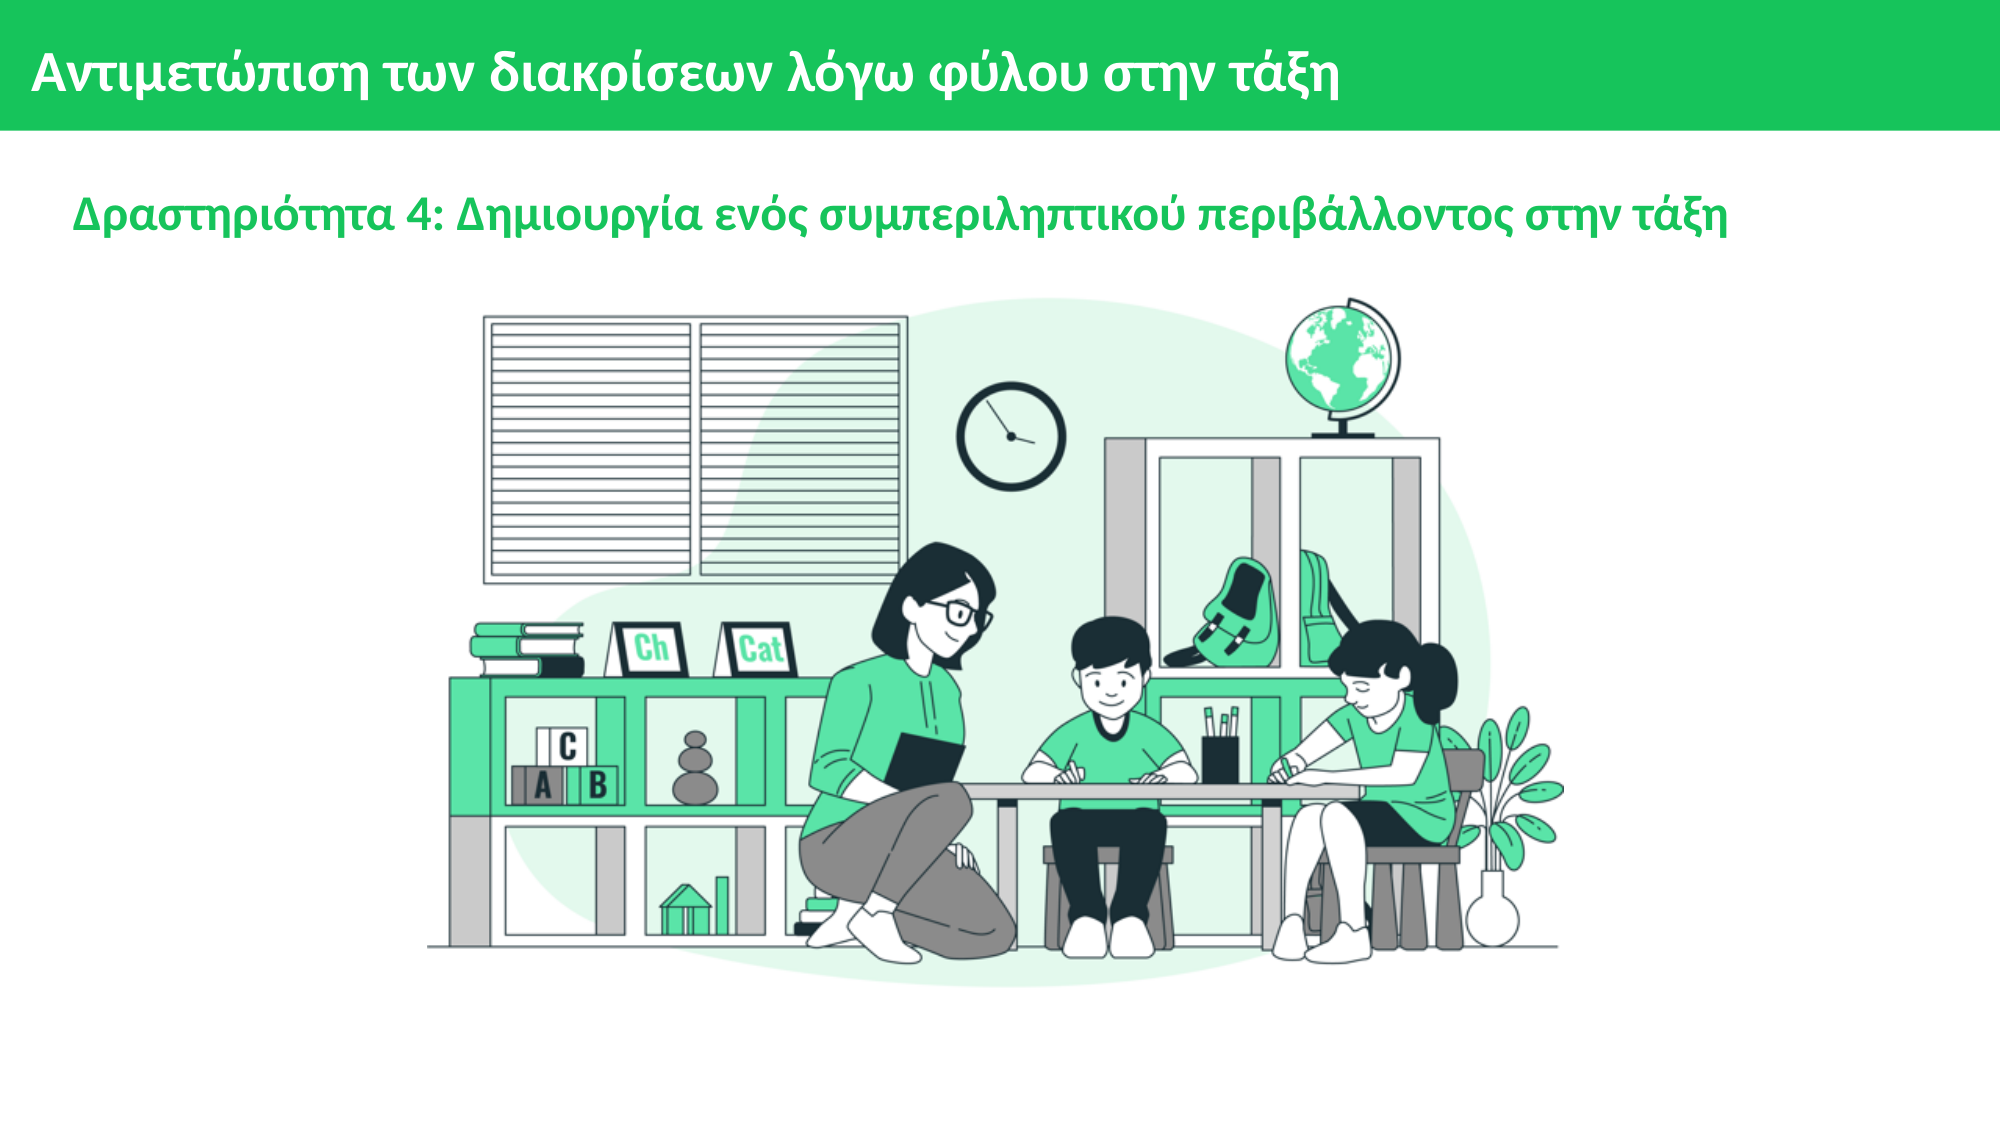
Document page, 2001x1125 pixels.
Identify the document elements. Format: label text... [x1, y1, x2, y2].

list Δραστηριότητα 4: Δημιουργία ενός συμπεριληπτικού περιβάλλοντος στην τάξη [20, 168, 1980, 260]
title Αντιμετώπιση των διακρίσεων λόγω φύλου στην τάξη [16, 13, 1976, 131]
picture [427, 258, 1564, 1016]
